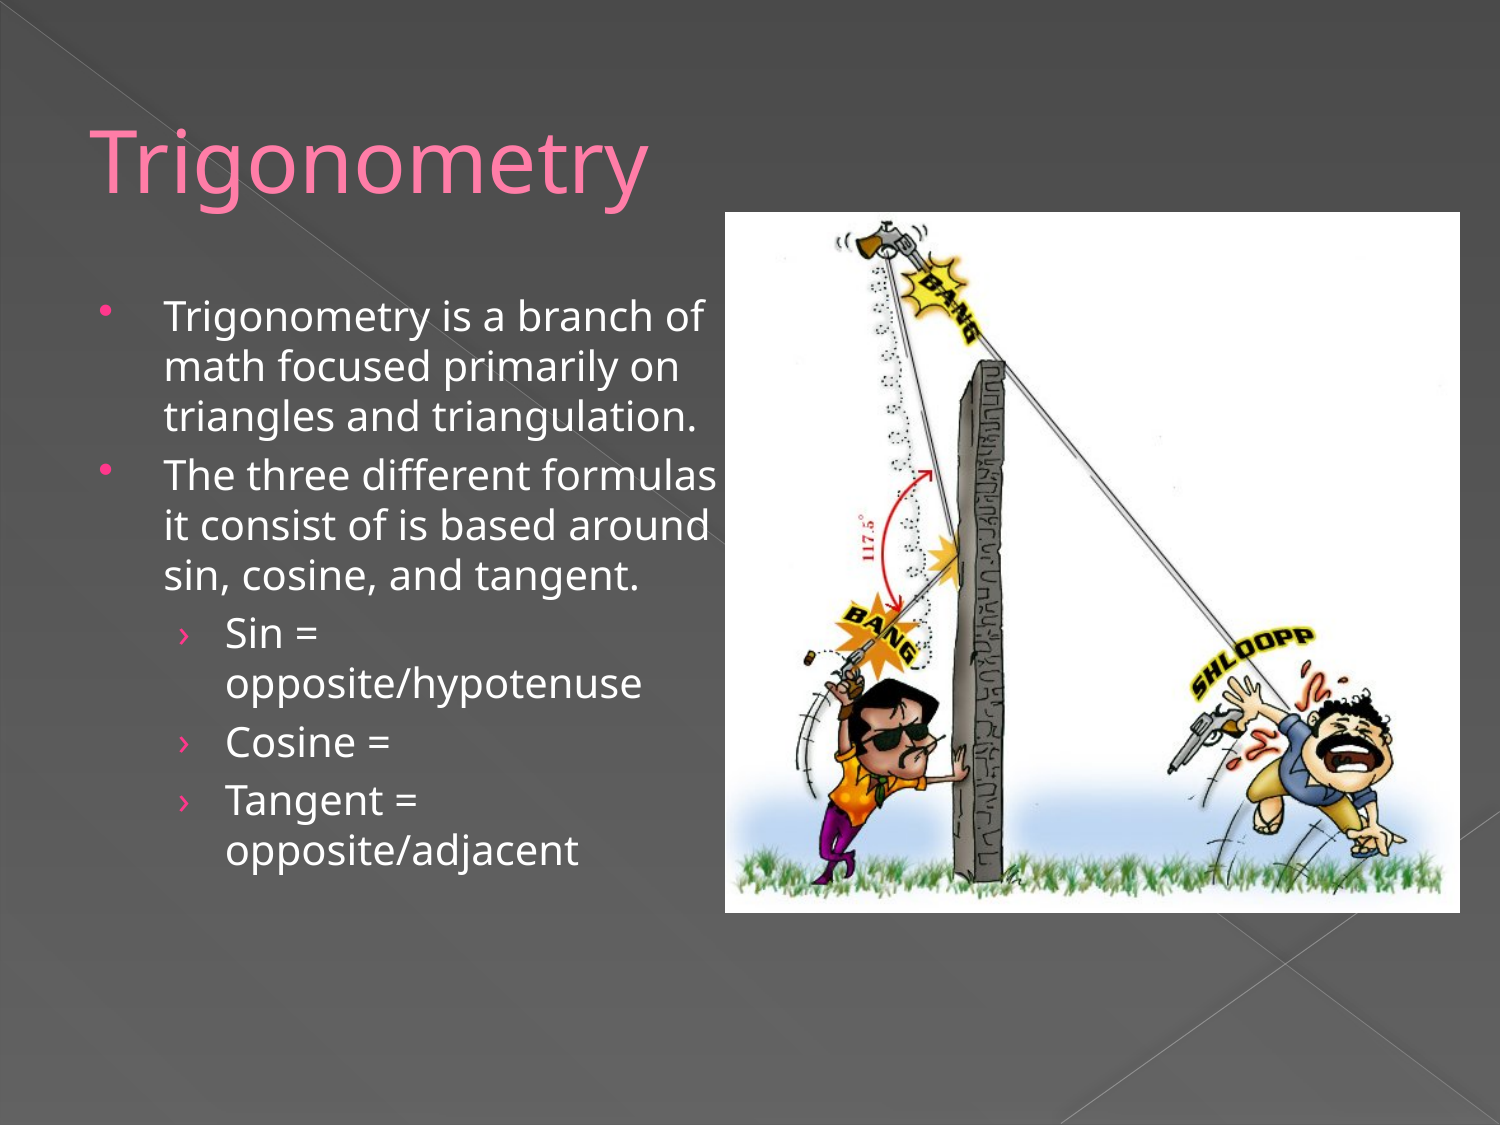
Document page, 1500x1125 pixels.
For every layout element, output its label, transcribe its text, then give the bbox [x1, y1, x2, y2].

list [724, 212, 1460, 913]
title Trigonometry [75, 43, 1425, 274]
list Trigonometry is a branch of math focused primarily on triangles and triangulation. The three different formulas it consist of is based around sin, cosine, and tangent. Sin = opposite/hypotenuse Cosine = Tangent = opposite/adjacent [75, 282, 738, 1025]
